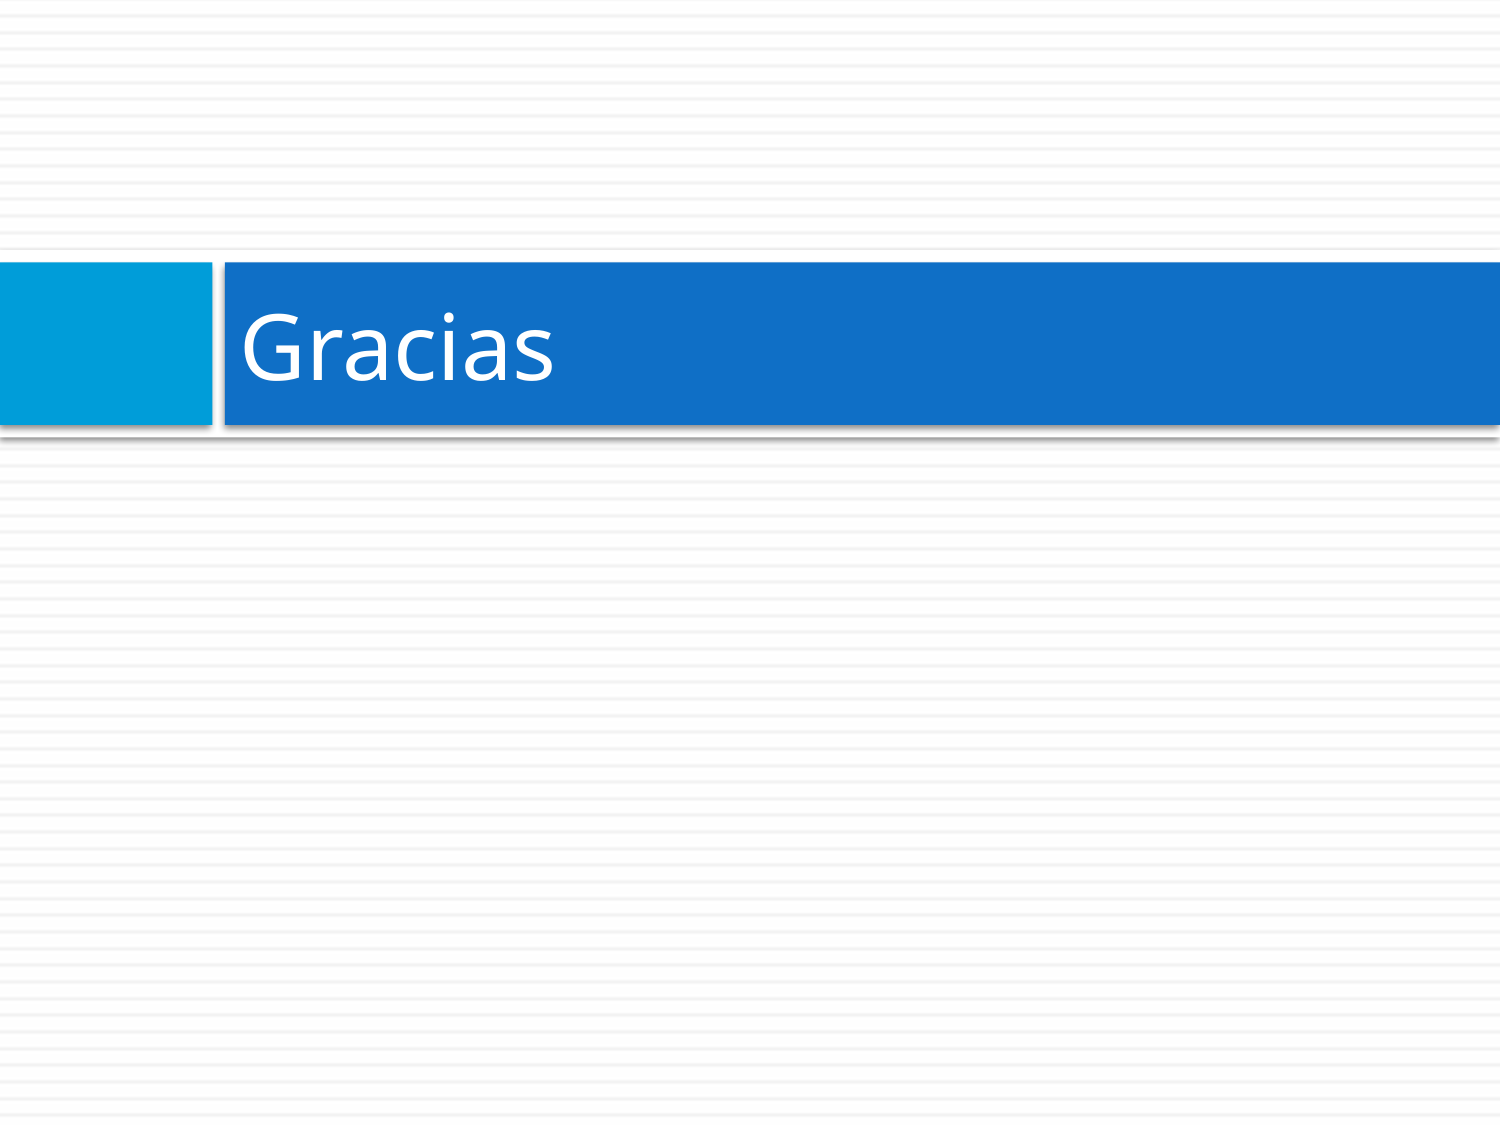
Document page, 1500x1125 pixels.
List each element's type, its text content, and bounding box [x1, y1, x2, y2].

title Gracias [225, 262, 1475, 425]
